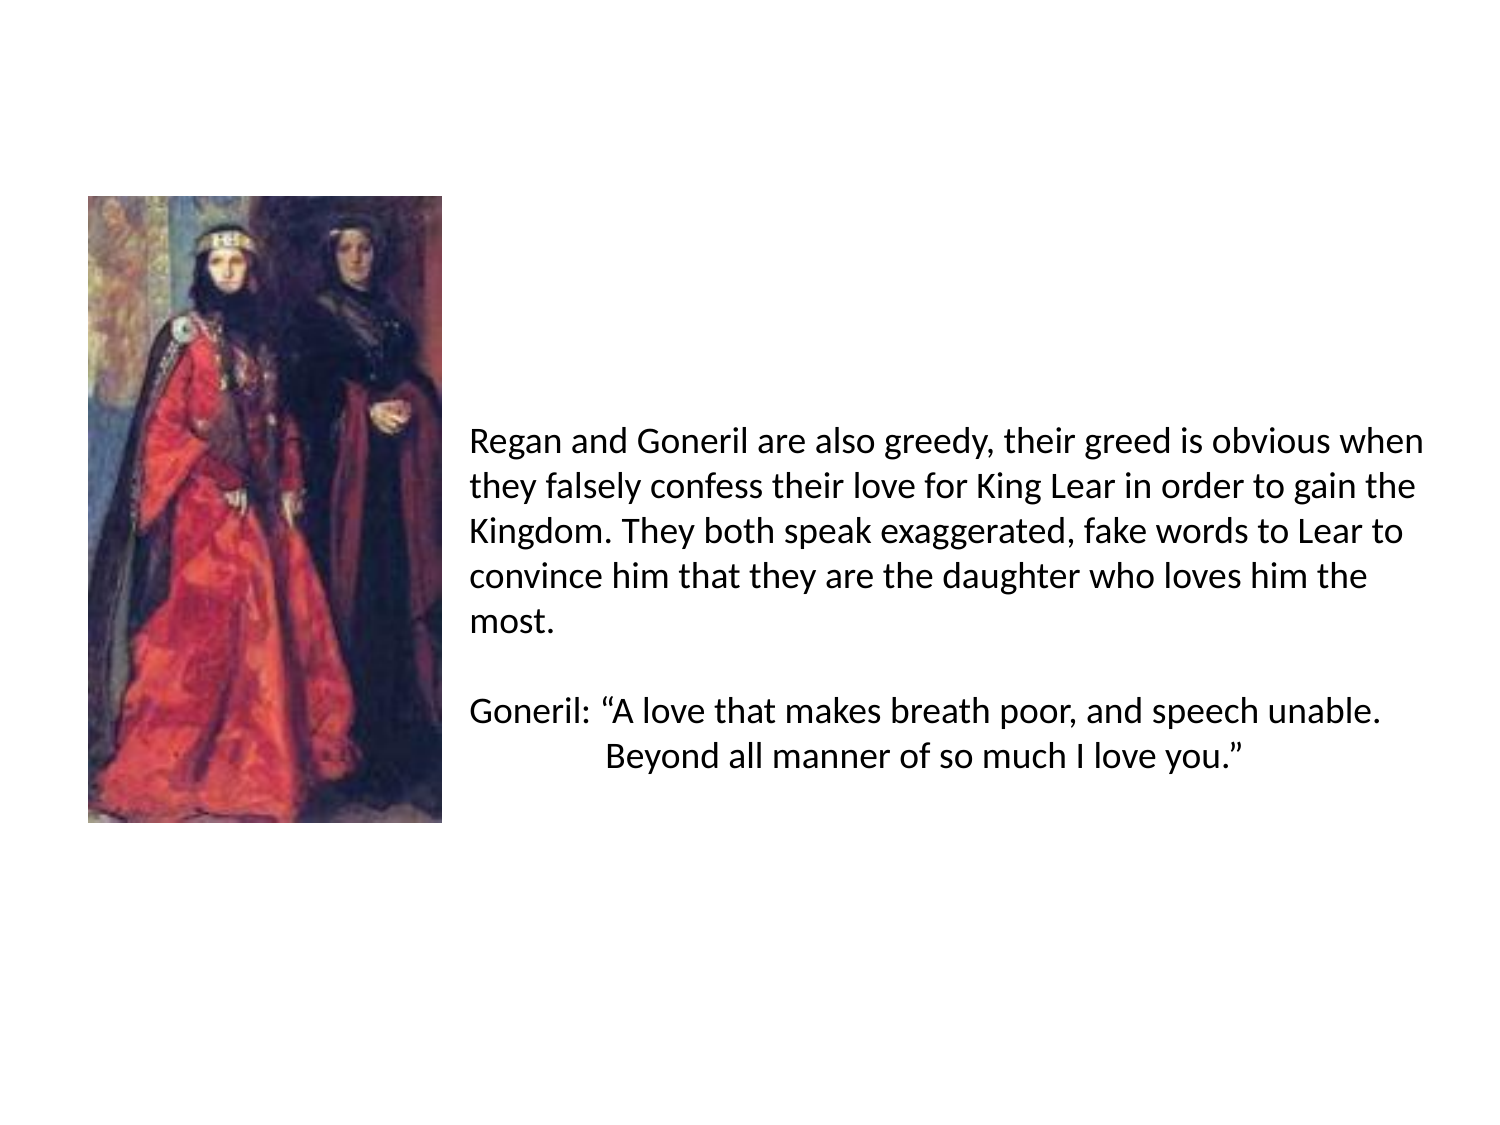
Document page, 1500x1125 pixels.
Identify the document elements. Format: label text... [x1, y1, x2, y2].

picture [88, 196, 443, 823]
text_box Regan and Goneril are also greedy, their greed is obvious when they falsely confess their love for King Lear in order to gain the Kingdom. They both speak exaggerated, fake words to Lear to convince him that they are the daughter who loves him the most. Goneril: “A love that makes breath poor, and speech unable. Beyond all manner of so much I love you.” [454, 408, 1453, 829]
